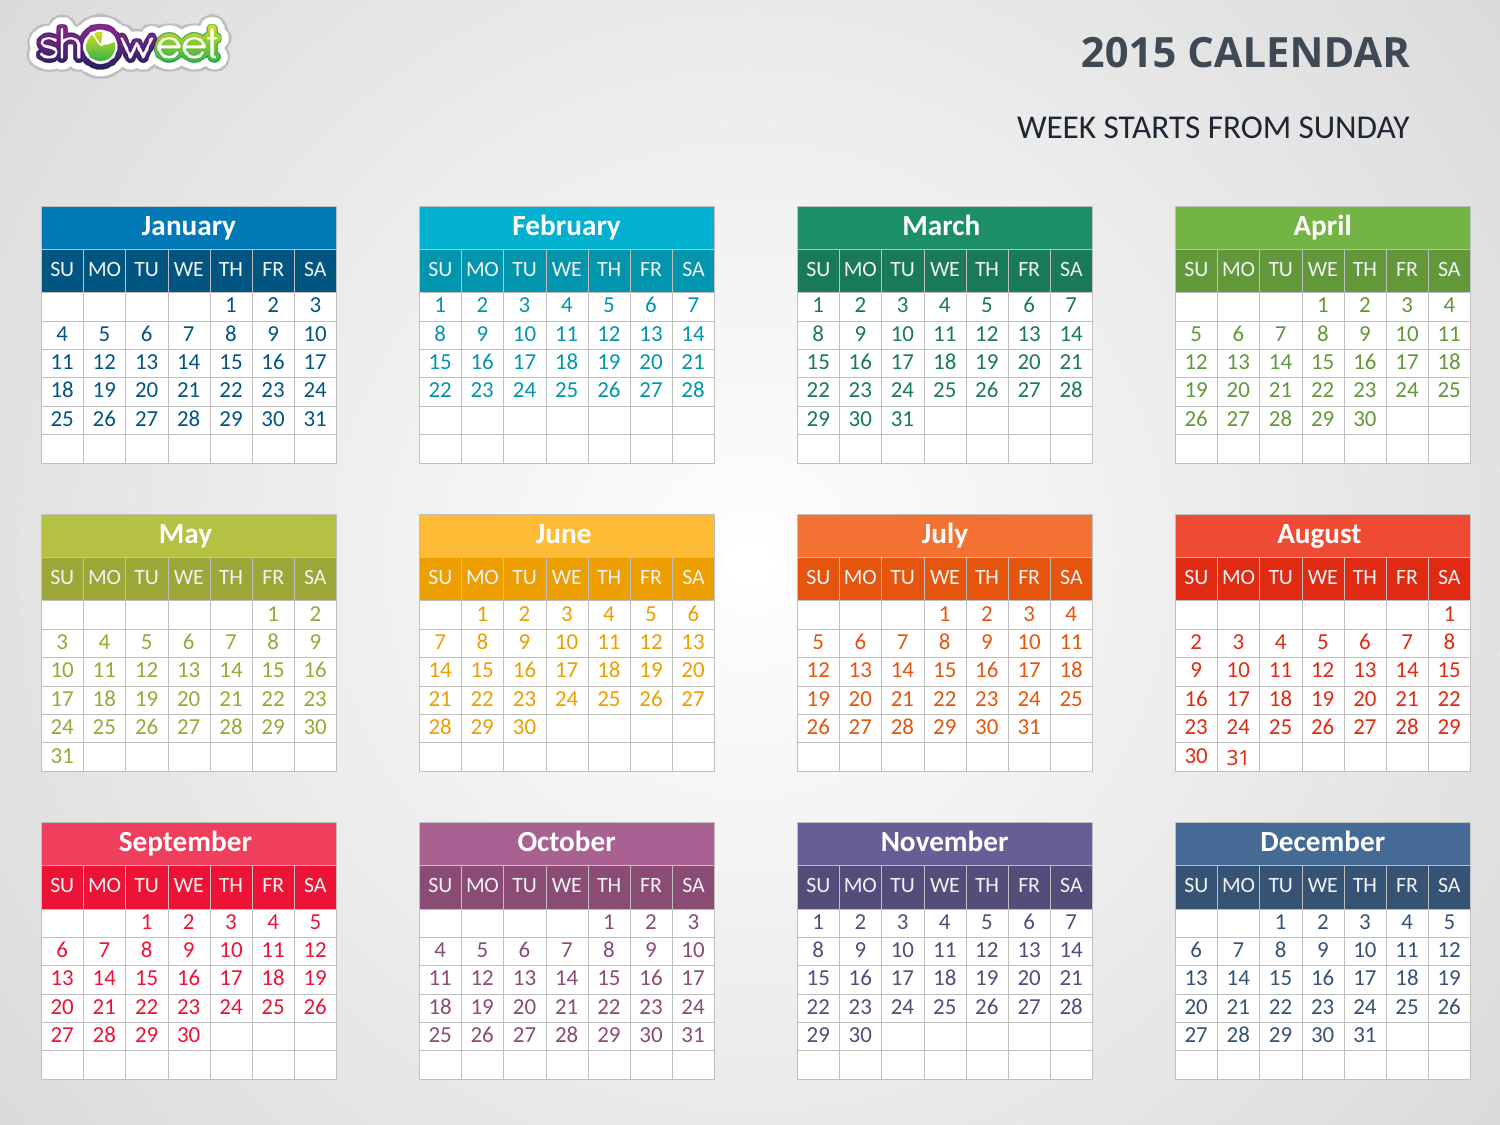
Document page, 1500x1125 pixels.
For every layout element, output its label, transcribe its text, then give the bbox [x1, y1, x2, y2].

table_cell 21 [1260, 378, 1302, 406]
table_cell 15 [126, 966, 168, 994]
table_cell 25 [925, 378, 966, 406]
table_cell 23 [504, 687, 546, 714]
table_cell 10 [547, 630, 588, 657]
table_cell 22 [1303, 378, 1344, 406]
table_cell Th [967, 866, 1008, 909]
table_cell 30 [631, 1023, 672, 1050]
table_cell 1 [798, 910, 839, 937]
table_cell Sa [1051, 866, 1092, 909]
table_cell 24 [882, 378, 924, 406]
table_cell 4 [84, 630, 125, 657]
table_cell 26 [295, 995, 336, 1022]
table_cell [1009, 743, 1050, 771]
table_cell 23 [631, 995, 672, 1022]
table_cell [967, 1051, 1008, 1079]
table_cell 11 [1387, 938, 1428, 965]
table_cell Su [42, 866, 83, 909]
table_cell 10 [882, 322, 924, 349]
table_cell [253, 1023, 294, 1050]
table_cell Mo [840, 866, 881, 909]
table_cell 1 [126, 910, 168, 937]
table_cell 24 [673, 995, 714, 1022]
table_cell Fr [1387, 250, 1428, 292]
table_cell 5 [589, 293, 630, 321]
table_cell 20 [1176, 995, 1217, 1022]
table_cell [211, 1051, 252, 1079]
table_cell 8 [798, 938, 839, 965]
table_cell 3 [1218, 630, 1259, 657]
table_cell [798, 601, 839, 629]
table_cell Tu [1260, 558, 1302, 600]
table_cell [126, 435, 168, 463]
table_cell [462, 1051, 503, 1079]
table_cell Mo [84, 866, 125, 909]
table_cell We [1303, 866, 1344, 909]
table_cell 3 [1345, 910, 1386, 937]
table_cell 18 [1260, 687, 1302, 714]
table_cell Su [1176, 866, 1217, 909]
table_cell 5 [967, 293, 1008, 321]
table_cell 16 [504, 658, 546, 686]
table_cell Tu [126, 558, 168, 600]
table_cell 6 [673, 601, 714, 629]
table_cell 7 [882, 630, 924, 657]
table_cell [547, 715, 588, 742]
table_cell 5 [631, 601, 672, 629]
table_cell [967, 435, 1008, 463]
table_cell 19 [1303, 687, 1344, 714]
table_cell [1303, 435, 1344, 463]
table_cell 2 [169, 910, 210, 937]
table_cell Tu [1260, 250, 1302, 292]
table_cell 2 [1345, 293, 1386, 321]
table_cell [589, 743, 630, 771]
table_cell [295, 435, 336, 463]
table_cell 11 [925, 322, 966, 349]
table_cell [1218, 435, 1259, 463]
table_cell [1051, 407, 1092, 434]
table_cell [1387, 435, 1428, 463]
table_cell 22 [1260, 995, 1302, 1022]
table_cell 26 [589, 378, 630, 406]
table_cell [169, 435, 210, 463]
table_cell Su [1176, 558, 1217, 600]
table_cell 14 [1387, 658, 1428, 686]
table_cell 18 [1429, 350, 1470, 377]
table_cell 20 [42, 995, 83, 1022]
table_cell 9 [1303, 938, 1344, 965]
table_cell 4 [547, 293, 588, 321]
table_header September [42, 823, 336, 865]
table_cell 21 [211, 687, 252, 714]
table_cell [673, 407, 714, 434]
table_cell 4 [1260, 630, 1302, 657]
table_cell [211, 435, 252, 463]
table_cell 28 [1051, 995, 1092, 1022]
table_cell 1 [420, 293, 461, 321]
table_cell 1 [462, 601, 503, 629]
table_cell 12 [967, 322, 1008, 349]
table_cell 4 [1387, 910, 1428, 937]
table_cell 28 [1218, 1023, 1259, 1050]
table_cell 16 [1303, 966, 1344, 994]
table_cell [882, 743, 924, 771]
table_cell 27 [1345, 715, 1386, 742]
table_cell [169, 293, 210, 321]
table_cell [1218, 293, 1259, 321]
table_cell 6 [840, 630, 881, 657]
table_cell 14 [1051, 322, 1092, 349]
table_cell [504, 407, 546, 434]
table_cell 10 [211, 938, 252, 965]
table_cell 16 [462, 350, 503, 377]
table_cell Mo [840, 558, 881, 600]
table_cell 18 [84, 687, 125, 714]
table_cell [211, 601, 252, 629]
table_cell 19 [126, 687, 168, 714]
table_cell [1218, 601, 1259, 629]
table_cell 21 [1051, 966, 1092, 994]
table_cell 18 [253, 966, 294, 994]
table_cell 27 [169, 715, 210, 742]
table_cell [798, 435, 839, 463]
table_cell Fr [253, 866, 294, 909]
table_cell 28 [211, 715, 252, 742]
table_cell 12 [462, 966, 503, 994]
table_cell 11 [42, 350, 83, 377]
table_cell 9 [840, 938, 881, 965]
table_cell 17 [1009, 658, 1050, 686]
table_cell 19 [462, 995, 503, 1022]
table_cell We [547, 558, 588, 600]
table_cell [295, 1023, 336, 1050]
table_cell 30 [504, 715, 546, 742]
table_cell 12 [967, 938, 1008, 965]
table_cell 22 [420, 378, 461, 406]
table_cell 21 [84, 995, 125, 1022]
table_cell 16 [295, 658, 336, 686]
table_cell [253, 1051, 294, 1079]
table_cell We [925, 558, 966, 600]
table_cell 4 [589, 601, 630, 629]
table_cell [462, 910, 503, 937]
table_cell [1176, 1051, 1217, 1079]
table_cell Tu [504, 250, 546, 292]
table_cell 25 [1387, 995, 1428, 1022]
table_cell 30 [295, 715, 336, 742]
table_cell 8 [1303, 322, 1344, 349]
table_cell 25 [1260, 715, 1302, 742]
table_cell [295, 743, 336, 771]
table_cell 27 [504, 1023, 546, 1050]
table_cell 7 [169, 322, 210, 349]
table_cell 7 [1218, 938, 1259, 965]
table_cell [169, 743, 210, 771]
table_cell 29 [211, 407, 252, 434]
table_cell 7 [673, 293, 714, 321]
table_cell 30 [967, 715, 1008, 742]
table_cell [967, 1023, 1008, 1050]
table_cell Mo [840, 250, 881, 292]
table_cell 3 [547, 601, 588, 629]
table_cell 7 [1051, 910, 1092, 937]
table_cell 26 [631, 687, 672, 714]
table_cell [925, 407, 966, 434]
table_header December [1176, 823, 1470, 865]
table_cell [673, 435, 714, 463]
table_cell 14 [547, 966, 588, 994]
table_cell 22 [798, 995, 839, 1022]
table_cell Fr [1009, 558, 1050, 600]
table_cell 20 [169, 687, 210, 714]
table_cell 17 [882, 966, 924, 994]
table_cell 24 [1387, 378, 1428, 406]
table_cell 6 [1218, 322, 1259, 349]
table_cell 7 [547, 938, 588, 965]
table_cell 28 [673, 378, 714, 406]
table_header July [798, 515, 1092, 557]
table_cell Fr [631, 250, 672, 292]
table_cell Mo [1218, 250, 1259, 292]
table_cell 26 [967, 995, 1008, 1022]
table_cell 26 [1429, 995, 1470, 1022]
table_cell 27 [673, 687, 714, 714]
table_cell 25 [589, 687, 630, 714]
table_cell [631, 743, 672, 771]
table_cell 10 [295, 322, 336, 349]
table_cell 15 [420, 350, 461, 377]
table_cell 27 [840, 715, 881, 742]
table_cell We [925, 866, 966, 909]
table_cell 4 [1429, 293, 1470, 321]
table_cell 25 [84, 715, 125, 742]
table_cell 16 [840, 350, 881, 377]
table_cell 5 [84, 322, 125, 349]
table_cell 23 [1345, 378, 1386, 406]
table_cell [925, 743, 966, 771]
table_cell [169, 1051, 210, 1079]
table_cell 29 [126, 1023, 168, 1050]
table_cell [504, 1051, 546, 1079]
table_cell Tu [882, 866, 924, 909]
table_cell 3 [295, 293, 336, 321]
table_cell 14 [1218, 966, 1259, 994]
table_cell 31 [1345, 1023, 1386, 1050]
table_cell 23 [169, 995, 210, 1022]
table_cell 14 [673, 322, 714, 349]
table_cell 26 [798, 715, 839, 742]
table_cell Th [589, 250, 630, 292]
table_cell [253, 743, 294, 771]
table_cell [1345, 601, 1386, 629]
table_cell 24 [882, 995, 924, 1022]
table_cell 25 [42, 407, 83, 434]
table_cell 12 [1303, 658, 1344, 686]
table_cell 2 [840, 293, 881, 321]
table_cell 19 [631, 658, 672, 686]
table_cell 15 [1260, 966, 1302, 994]
table_cell 11 [589, 630, 630, 657]
table_cell [589, 715, 630, 742]
table_cell 22 [253, 687, 294, 714]
table_cell [504, 743, 546, 771]
table_cell 7 [211, 630, 252, 657]
table_cell We [169, 558, 210, 600]
table_cell Su [798, 250, 839, 292]
table_cell 30 [1303, 1023, 1344, 1050]
table_cell [504, 910, 546, 937]
table_cell [462, 407, 503, 434]
table_cell [1051, 435, 1092, 463]
table_cell Th [211, 866, 252, 909]
table_cell 13 [673, 630, 714, 657]
table_cell [840, 435, 881, 463]
title 2015 Calendar [478, 0, 1425, 102]
table_cell Sa [295, 866, 336, 909]
table_cell [1009, 1051, 1050, 1079]
table_cell 22 [925, 687, 966, 714]
table_cell 22 [211, 378, 252, 406]
table_cell 8 [253, 630, 294, 657]
table_cell 20 [1009, 966, 1050, 994]
table_cell 23 [295, 687, 336, 714]
table_cell Fr [631, 866, 672, 909]
table_cell [882, 601, 924, 629]
table_cell 15 [462, 658, 503, 686]
table_cell 17 [882, 350, 924, 377]
table_cell 4 [925, 910, 966, 937]
table_cell 30 [169, 1023, 210, 1050]
table_cell 24 [1009, 687, 1050, 714]
table_cell 29 [798, 407, 839, 434]
table_cell 5 [1176, 322, 1217, 349]
table_cell 13 [840, 658, 881, 686]
table_cell 11 [253, 938, 294, 965]
table_cell [420, 1051, 461, 1079]
table_cell 17 [1345, 966, 1386, 994]
table_cell [126, 1051, 168, 1079]
table_cell 19 [589, 350, 630, 377]
table_cell [1387, 743, 1428, 771]
table_cell [631, 435, 672, 463]
table_cell 24 [42, 715, 83, 742]
table_cell 7 [420, 630, 461, 657]
table_cell [42, 910, 83, 937]
table_cell [420, 601, 461, 629]
table_cell 27 [1009, 995, 1050, 1022]
table_cell [589, 435, 630, 463]
table_cell 5 [1303, 630, 1344, 657]
table_cell 26 [126, 715, 168, 742]
table_cell [547, 435, 588, 463]
table_cell 9 [840, 322, 881, 349]
table_cell We [547, 250, 588, 292]
table_cell [1051, 1023, 1092, 1050]
table_cell 13 [1345, 658, 1386, 686]
table_cell [1303, 743, 1344, 771]
table_cell [42, 601, 83, 629]
table_cell 10 [504, 322, 546, 349]
table_cell Tu [882, 250, 924, 292]
table_cell 2 [631, 910, 672, 937]
table_cell Th [1345, 558, 1386, 600]
table_cell We [169, 866, 210, 909]
table_cell We [1303, 250, 1344, 292]
table_cell 11 [84, 658, 125, 686]
table_cell [925, 435, 966, 463]
table_cell 4 [42, 322, 83, 349]
table_cell [420, 910, 461, 937]
table_cell [1176, 601, 1217, 629]
table_cell [1260, 435, 1302, 463]
table_cell 20 [1345, 687, 1386, 714]
table_cell 26 [84, 407, 125, 434]
table_cell 17 [1218, 687, 1259, 714]
table_header August [1176, 515, 1470, 557]
table_cell 4 [420, 938, 461, 965]
table_cell 18 [925, 966, 966, 994]
table_cell 25 [1429, 378, 1470, 406]
table_cell 16 [253, 350, 294, 377]
table_cell 11 [420, 966, 461, 994]
table_cell 2 [967, 601, 1008, 629]
table_cell [1051, 715, 1092, 742]
table_cell 20 [840, 687, 881, 714]
table_cell 17 [211, 966, 252, 994]
table_cell 8 [925, 630, 966, 657]
table_cell [798, 1051, 839, 1079]
table_cell 10 [1009, 630, 1050, 657]
table_cell 14 [420, 658, 461, 686]
table_cell Sa [1429, 866, 1470, 909]
table_cell Su [1176, 250, 1217, 292]
table_cell 1 [925, 601, 966, 629]
table_cell Th [1345, 250, 1386, 292]
table_cell [967, 407, 1008, 434]
table_cell 14 [1051, 938, 1092, 965]
table_cell [589, 407, 630, 434]
table_header May [42, 515, 336, 557]
table_cell Su [420, 866, 461, 909]
table_cell 8 [462, 630, 503, 657]
table_cell 12 [295, 938, 336, 965]
table_cell 24 [547, 687, 588, 714]
table_cell 3 [504, 293, 546, 321]
table_cell Fr [1387, 558, 1428, 600]
table_cell 20 [504, 995, 546, 1022]
table_cell 2 [1303, 910, 1344, 937]
table_cell [547, 743, 588, 771]
table_cell 11 [547, 322, 588, 349]
table_cell 10 [1387, 322, 1428, 349]
table_cell 29 [925, 715, 966, 742]
table_cell 24 [1345, 995, 1386, 1022]
table_cell 18 [1051, 658, 1092, 686]
table_cell [420, 435, 461, 463]
table_cell [1009, 1023, 1050, 1050]
table_cell 27 [42, 1023, 83, 1050]
table_cell [967, 743, 1008, 771]
table_cell 18 [589, 658, 630, 686]
table_cell [1429, 743, 1470, 771]
table_cell Mo [462, 250, 503, 292]
table_cell Su [798, 558, 839, 600]
table_cell 21 [882, 687, 924, 714]
table_cell 12 [589, 322, 630, 349]
table_cell Tu [882, 558, 924, 600]
table_cell [673, 715, 714, 742]
table_cell Tu [504, 558, 546, 600]
table_cell 25 [547, 378, 588, 406]
table_cell Sa [295, 558, 336, 600]
table_cell 8 [589, 938, 630, 965]
table_cell 15 [1429, 658, 1470, 686]
table_cell [1260, 601, 1302, 629]
table_cell 31 [1009, 715, 1050, 742]
table_cell 15 [798, 350, 839, 377]
table_cell 12 [126, 658, 168, 686]
table_cell [547, 910, 588, 937]
table_cell 29 [462, 715, 503, 742]
table_cell 27 [126, 407, 168, 434]
table_cell 13 [1218, 350, 1259, 377]
table_cell [126, 293, 168, 321]
table_cell 4 [1051, 601, 1092, 629]
table_cell 6 [1176, 938, 1217, 965]
table_cell We [925, 250, 966, 292]
table_cell 5 [126, 630, 168, 657]
table_cell 31 [295, 407, 336, 434]
table_cell [1009, 435, 1050, 463]
table_cell 21 [1218, 995, 1259, 1022]
table_cell 16 [840, 966, 881, 994]
table_cell 3 [673, 910, 714, 937]
table_cell [84, 1051, 125, 1079]
table_cell [462, 435, 503, 463]
table_cell [1303, 1051, 1344, 1079]
table_cell 11 [1429, 322, 1470, 349]
table_cell [547, 407, 588, 434]
table_cell 14 [1260, 350, 1302, 377]
table_cell 17 [42, 687, 83, 714]
table_cell 27 [1218, 407, 1259, 434]
table_cell [211, 1023, 252, 1050]
table_cell Sa [673, 250, 714, 292]
table_cell 23 [840, 995, 881, 1022]
table_cell [631, 715, 672, 742]
table_cell [126, 601, 168, 629]
table_cell 6 [504, 938, 546, 965]
table_cell 14 [211, 658, 252, 686]
table_cell 24 [1218, 715, 1259, 742]
table_cell 2 [504, 601, 546, 629]
table_cell [84, 910, 125, 937]
table_cell 18 [547, 350, 588, 377]
table_cell 5 [295, 910, 336, 937]
table_cell [1176, 910, 1217, 937]
table_cell [925, 1051, 966, 1079]
table_cell 7 [1260, 322, 1302, 349]
table_cell 10 [1218, 658, 1259, 686]
table_cell 13 [126, 350, 168, 377]
table_cell 3 [211, 910, 252, 937]
table_cell 22 [126, 995, 168, 1022]
table_cell [42, 293, 83, 321]
table_cell Mo [462, 558, 503, 600]
table_cell 21 [673, 350, 714, 377]
table_cell 2 [840, 910, 881, 937]
table_cell 6 [169, 630, 210, 657]
table_cell [84, 293, 125, 321]
table_cell 31 [673, 1023, 714, 1050]
table_cell [462, 743, 503, 771]
table_cell [1429, 407, 1470, 434]
table_cell 13 [169, 658, 210, 686]
table_cell Mo [84, 558, 125, 600]
table_cell 17 [673, 966, 714, 994]
table_cell 28 [547, 1023, 588, 1050]
table_cell [42, 435, 83, 463]
table_cell 26 [1176, 407, 1217, 434]
table_cell 6 [1009, 293, 1050, 321]
table_cell [798, 743, 839, 771]
table_cell 3 [1387, 293, 1428, 321]
table_cell 30 [840, 407, 881, 434]
table_cell [42, 1051, 83, 1079]
table_cell 29 [1260, 1023, 1302, 1050]
table_cell 3 [1009, 601, 1050, 629]
table_cell 26 [967, 378, 1008, 406]
table_cell 3 [882, 293, 924, 321]
table_cell [253, 435, 294, 463]
table_header February [420, 207, 714, 249]
table_cell 23 [253, 378, 294, 406]
table_cell Fr [1009, 866, 1050, 909]
table_cell 5 [462, 938, 503, 965]
table_cell 29 [589, 1023, 630, 1050]
table_cell 25 [1051, 687, 1092, 714]
table_cell 30 [1345, 407, 1386, 434]
table_cell 6 [126, 322, 168, 349]
table_cell 23 [462, 378, 503, 406]
table_cell 24 [211, 995, 252, 1022]
table_cell 28 [169, 407, 210, 434]
table_cell Sa [1429, 250, 1470, 292]
table_cell 26 [462, 1023, 503, 1050]
table_cell [1345, 743, 1386, 771]
table_cell 19 [798, 687, 839, 714]
table_cell [840, 601, 881, 629]
table_cell [211, 743, 252, 771]
table_cell 3 [882, 910, 924, 937]
table_cell 4 [253, 910, 294, 937]
table_cell Th [589, 558, 630, 600]
table_cell 22 [462, 687, 503, 714]
table_cell 5 [967, 910, 1008, 937]
table_cell 9 [1176, 658, 1217, 686]
table_cell 2 [295, 601, 336, 629]
table_cell 19 [295, 966, 336, 994]
table_cell [504, 435, 546, 463]
table_cell 8 [211, 322, 252, 349]
table_cell Tu [126, 866, 168, 909]
table_cell 27 [631, 378, 672, 406]
table_cell 11 [925, 938, 966, 965]
table_cell [1429, 1023, 1470, 1050]
table_cell [1260, 1051, 1302, 1079]
table_cell 19 [967, 966, 1008, 994]
table_cell Tu [504, 866, 546, 909]
table_cell 18 [42, 378, 83, 406]
table_cell [84, 435, 125, 463]
table_cell [1387, 407, 1428, 434]
table_cell 2 [253, 293, 294, 321]
table_cell [589, 1051, 630, 1079]
table_cell [882, 1051, 924, 1079]
table_cell [1218, 910, 1259, 937]
table_cell 11 [1260, 658, 1302, 686]
table_cell 21 [1387, 687, 1428, 714]
table_cell Su [420, 250, 461, 292]
table_cell 8 [1260, 938, 1302, 965]
table_cell [126, 743, 168, 771]
table_cell Sa [1429, 558, 1470, 600]
table_cell 16 [169, 966, 210, 994]
table_cell 6 [1345, 630, 1386, 657]
table_cell 27 [1176, 1023, 1217, 1050]
table_cell 31 [882, 407, 924, 434]
table_cell 5 [1429, 910, 1470, 937]
table_cell 29 [798, 1023, 839, 1050]
table_cell 3 [42, 630, 83, 657]
table_cell 21 [547, 995, 588, 1022]
table_cell 13 [631, 322, 672, 349]
table_cell 21 [1051, 350, 1092, 377]
table_cell 6 [631, 293, 672, 321]
table_cell 17 [547, 658, 588, 686]
table_cell 1 [211, 293, 252, 321]
table_cell 22 [1429, 687, 1470, 714]
table_cell [1260, 743, 1302, 771]
table_cell 13 [1009, 322, 1050, 349]
table_header January [42, 207, 336, 249]
table_cell 18 [925, 350, 966, 377]
table_cell [84, 743, 125, 771]
table_cell [84, 601, 125, 629]
table_cell 28 [420, 715, 461, 742]
table_cell Su [42, 250, 83, 292]
table_cell 21 [420, 687, 461, 714]
table_cell Sa [295, 250, 336, 292]
table_cell 8 [420, 322, 461, 349]
table_cell 31 [1218, 743, 1259, 771]
table_cell [882, 435, 924, 463]
table_cell [1303, 601, 1344, 629]
table_cell 15 [589, 966, 630, 994]
table_cell 9 [967, 630, 1008, 657]
table_cell Fr [253, 558, 294, 600]
table_cell Su [42, 558, 83, 600]
table_cell [673, 743, 714, 771]
table_cell 7 [1051, 293, 1092, 321]
table_header November [798, 823, 1092, 865]
table_header March [798, 207, 1092, 249]
table_cell Su [420, 558, 461, 600]
table_cell [673, 1051, 714, 1079]
table_cell 31 [42, 743, 83, 771]
table_cell 22 [798, 378, 839, 406]
table_cell 28 [84, 1023, 125, 1050]
table_cell Fr [253, 250, 294, 292]
table_cell [631, 1051, 672, 1079]
table_cell [1051, 743, 1092, 771]
table_cell 13 [1009, 938, 1050, 965]
table_cell 8 [126, 938, 168, 965]
table_cell Th [1345, 866, 1386, 909]
table_cell 23 [840, 378, 881, 406]
table_cell Mo [462, 866, 503, 909]
table_cell 16 [631, 966, 672, 994]
table_cell 18 [1387, 966, 1428, 994]
table_cell 5 [798, 630, 839, 657]
table_cell Sa [1051, 250, 1092, 292]
table_cell 20 [126, 378, 168, 406]
table_cell Mo [1218, 558, 1259, 600]
table_cell 14 [84, 966, 125, 994]
table_cell 23 [1176, 715, 1217, 742]
table_cell [882, 1023, 924, 1050]
table_cell 20 [631, 350, 672, 377]
table_cell 25 [420, 1023, 461, 1050]
table_cell 9 [295, 630, 336, 657]
table_header April [1176, 207, 1470, 249]
table_cell [840, 743, 881, 771]
table_cell [1218, 1051, 1259, 1079]
table_cell 7 [1387, 630, 1428, 657]
table_cell [1176, 293, 1217, 321]
table_cell 25 [925, 995, 966, 1022]
table_cell 30 [840, 1023, 881, 1050]
table_cell 10 [42, 658, 83, 686]
table_cell 28 [1387, 715, 1428, 742]
table_cell 7 [84, 938, 125, 965]
table_cell 12 [1176, 350, 1217, 377]
table_cell 1 [798, 293, 839, 321]
table_cell 10 [1345, 938, 1386, 965]
table_cell 15 [211, 350, 252, 377]
table_cell Sa [1051, 558, 1092, 600]
table_header June [420, 515, 714, 557]
table_cell 14 [882, 658, 924, 686]
picture [23, 11, 235, 99]
table_cell [169, 601, 210, 629]
table_cell 8 [798, 322, 839, 349]
table_cell 30 [253, 407, 294, 434]
table_cell We [169, 250, 210, 292]
table_cell [1260, 293, 1302, 321]
table_cell 28 [1051, 378, 1092, 406]
table_cell [547, 1051, 588, 1079]
table_cell 18 [420, 995, 461, 1022]
table_cell [1387, 601, 1428, 629]
table_cell Tu [126, 250, 168, 292]
table_cell Th [967, 558, 1008, 600]
table_cell Mo [1218, 866, 1259, 909]
table_cell 23 [1303, 995, 1344, 1022]
table_cell Tu [1260, 866, 1302, 909]
table_cell 2 [1176, 630, 1217, 657]
table_cell 6 [42, 938, 83, 965]
table_cell 12 [631, 630, 672, 657]
table_cell 11 [1051, 630, 1092, 657]
table_cell 15 [253, 658, 294, 686]
table_cell 1 [253, 601, 294, 629]
table_cell [631, 407, 672, 434]
table_cell Th [967, 250, 1008, 292]
table_cell Th [589, 866, 630, 909]
table_cell 17 [295, 350, 336, 377]
table_cell [840, 1051, 881, 1079]
table_cell 1 [1260, 910, 1302, 937]
table_cell 15 [798, 966, 839, 994]
table_cell 16 [1345, 350, 1386, 377]
table_cell [1176, 435, 1217, 463]
subtitle Week Starts from Sunday [478, 102, 1425, 149]
table_cell Mo [84, 250, 125, 292]
table_cell 8 [1429, 630, 1470, 657]
table_cell 9 [253, 322, 294, 349]
table_cell [1429, 435, 1470, 463]
table_cell 17 [504, 350, 546, 377]
table_cell 27 [1009, 378, 1050, 406]
table_cell 1 [1303, 293, 1344, 321]
table_cell 13 [504, 966, 546, 994]
table_cell 9 [169, 938, 210, 965]
table_cell 25 [253, 995, 294, 1022]
table_cell 20 [673, 658, 714, 686]
table_cell 17 [1387, 350, 1428, 377]
table_cell 10 [882, 938, 924, 965]
table_cell [1387, 1023, 1428, 1050]
table_cell Fr [631, 558, 672, 600]
table_cell 19 [1176, 378, 1217, 406]
table_cell 28 [1260, 407, 1302, 434]
table_cell 12 [798, 658, 839, 686]
table_cell Sa [673, 558, 714, 600]
table_cell [1429, 1051, 1470, 1079]
table_cell 12 [1429, 938, 1470, 965]
table_cell 9 [462, 322, 503, 349]
table_cell 26 [1303, 715, 1344, 742]
table_cell Fr [1009, 250, 1050, 292]
table_cell 1 [589, 910, 630, 937]
table_cell Sa [673, 866, 714, 909]
table_cell 24 [295, 378, 336, 406]
table_cell 13 [1176, 966, 1217, 994]
table_cell [295, 1051, 336, 1079]
table_cell 13 [42, 966, 83, 994]
table_cell [1051, 1051, 1092, 1079]
table_cell 2 [462, 293, 503, 321]
table_cell 30 [1176, 743, 1217, 771]
table_cell 20 [1009, 350, 1050, 377]
table_cell 29 [253, 715, 294, 742]
table_cell 1 [1429, 601, 1470, 629]
table_cell [1345, 1051, 1386, 1079]
table_cell [420, 743, 461, 771]
table_cell 9 [1345, 322, 1386, 349]
table_cell 28 [882, 715, 924, 742]
table_cell 6 [1009, 910, 1050, 937]
table_cell 15 [1303, 350, 1344, 377]
table_cell Th [211, 558, 252, 600]
table_cell 19 [84, 378, 125, 406]
table_cell 16 [967, 658, 1008, 686]
table_cell Su [798, 866, 839, 909]
table_cell We [547, 866, 588, 909]
table_cell Th [211, 250, 252, 292]
table_cell 23 [967, 687, 1008, 714]
table_cell 21 [169, 378, 210, 406]
table_cell 19 [967, 350, 1008, 377]
table_cell We [1303, 558, 1344, 600]
table_cell 22 [589, 995, 630, 1022]
table_cell 10 [673, 938, 714, 965]
table_cell [925, 1023, 966, 1050]
table_cell 4 [925, 293, 966, 321]
table_cell 9 [631, 938, 672, 965]
table_cell 20 [1218, 378, 1259, 406]
table_cell [1387, 1051, 1428, 1079]
table_cell Fr [1387, 866, 1428, 909]
table_cell 24 [504, 378, 546, 406]
table_cell 29 [1303, 407, 1344, 434]
table_cell [1345, 435, 1386, 463]
table_cell 16 [1176, 687, 1217, 714]
table_cell 14 [169, 350, 210, 377]
table_cell [420, 407, 461, 434]
table_cell 19 [1429, 966, 1470, 994]
table_cell 15 [925, 658, 966, 686]
table_cell [1009, 407, 1050, 434]
table_cell 9 [504, 630, 546, 657]
table_cell 12 [84, 350, 125, 377]
table_cell 29 [1429, 715, 1470, 742]
table_header October [420, 823, 714, 865]
